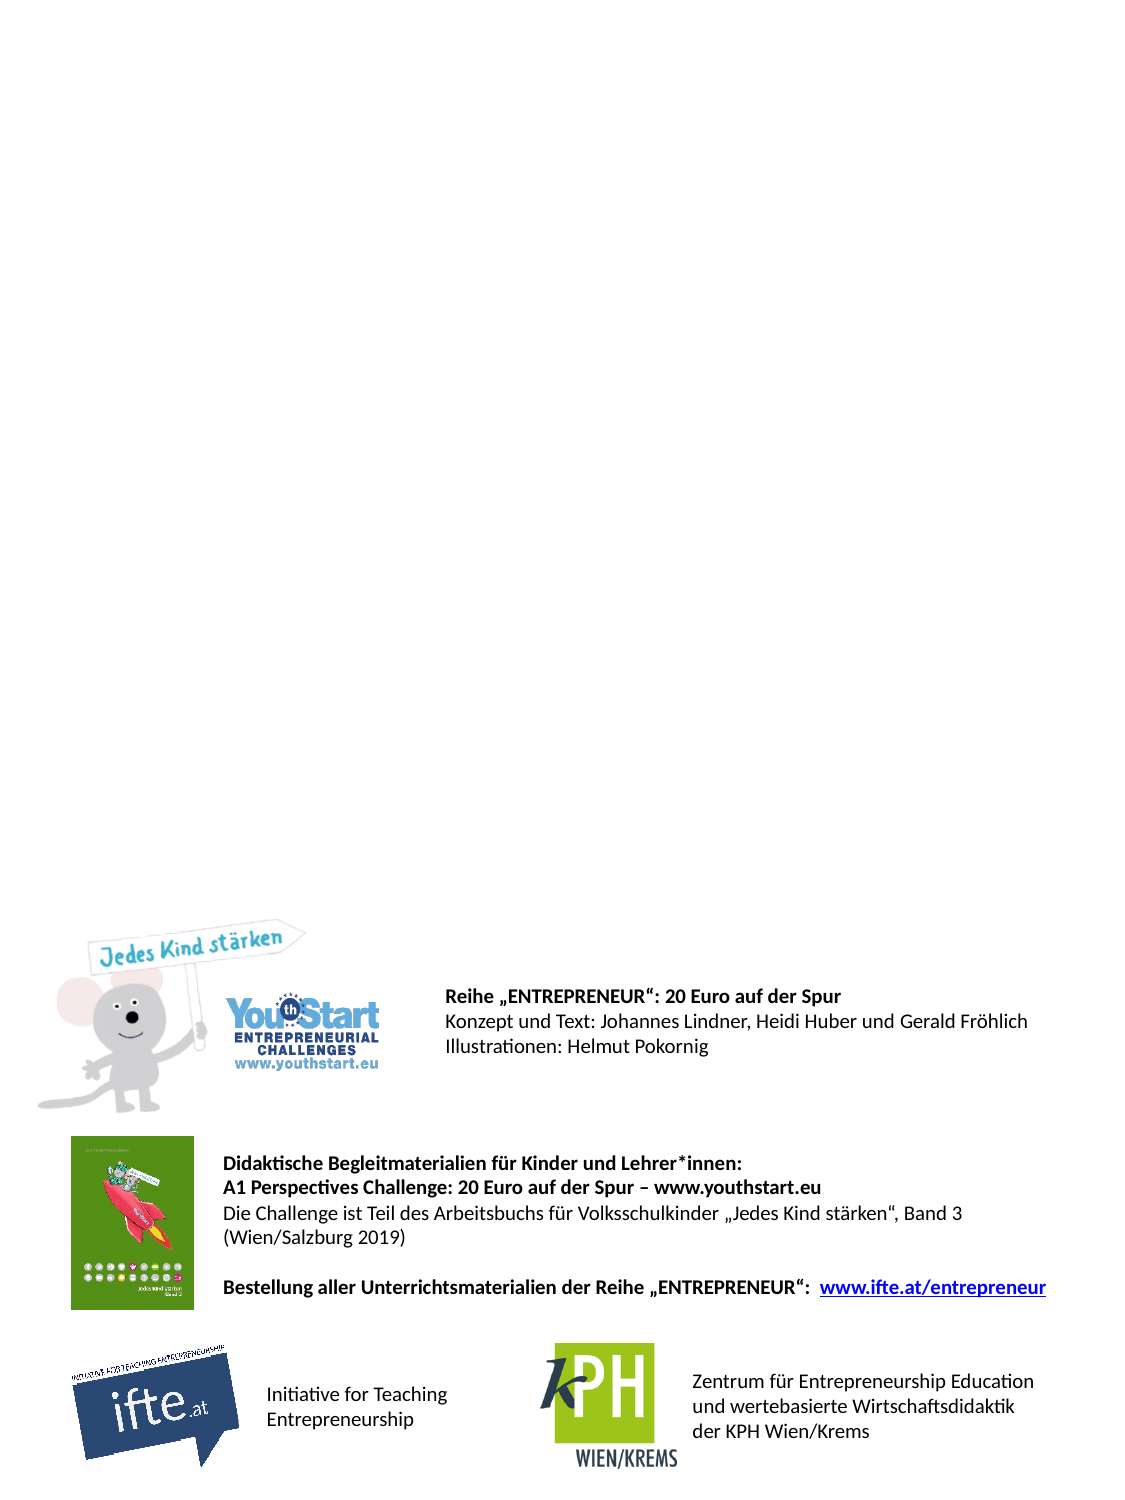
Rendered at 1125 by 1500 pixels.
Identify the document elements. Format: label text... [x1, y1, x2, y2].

picture [70, 1136, 195, 1310]
picture [70, 1342, 239, 1469]
text_box Reihe „ENTREPRENEUR“: 20 Euro auf der Spur Konzept und Text: Johannes Lindner, Heidi Huber und Gerald Fröhlich Illustrationen: Helmut Pokornig [430, 975, 1059, 1066]
text_box Zentrum für Entrepreneurship Education und wertebasierte Wirtschaftsdidaktik der KPH Wien/Krems [681, 1360, 1059, 1450]
picture [18, 916, 379, 1126]
text_box Didaktische Begleitmaterialien für Kinder und Lehrer*innen: A1 Perspectives Challenge: 20 Euro auf der Spur – www.youthstart.eu Die Challenge ist Teil des Arbeitsbuchs für Volksschulkinder „Jedes Kind stärken“, Band 3 (Wien/Salzburg 2019) Bestellung aller Unterrichtsmaterialien der Reihe „ENTREPRENEUR“: www.ifte.at/entrepreneur [208, 1141, 1110, 1307]
text_box Initiative for Teaching Entrepreneurship [251, 1372, 505, 1438]
picture [540, 1342, 677, 1469]
